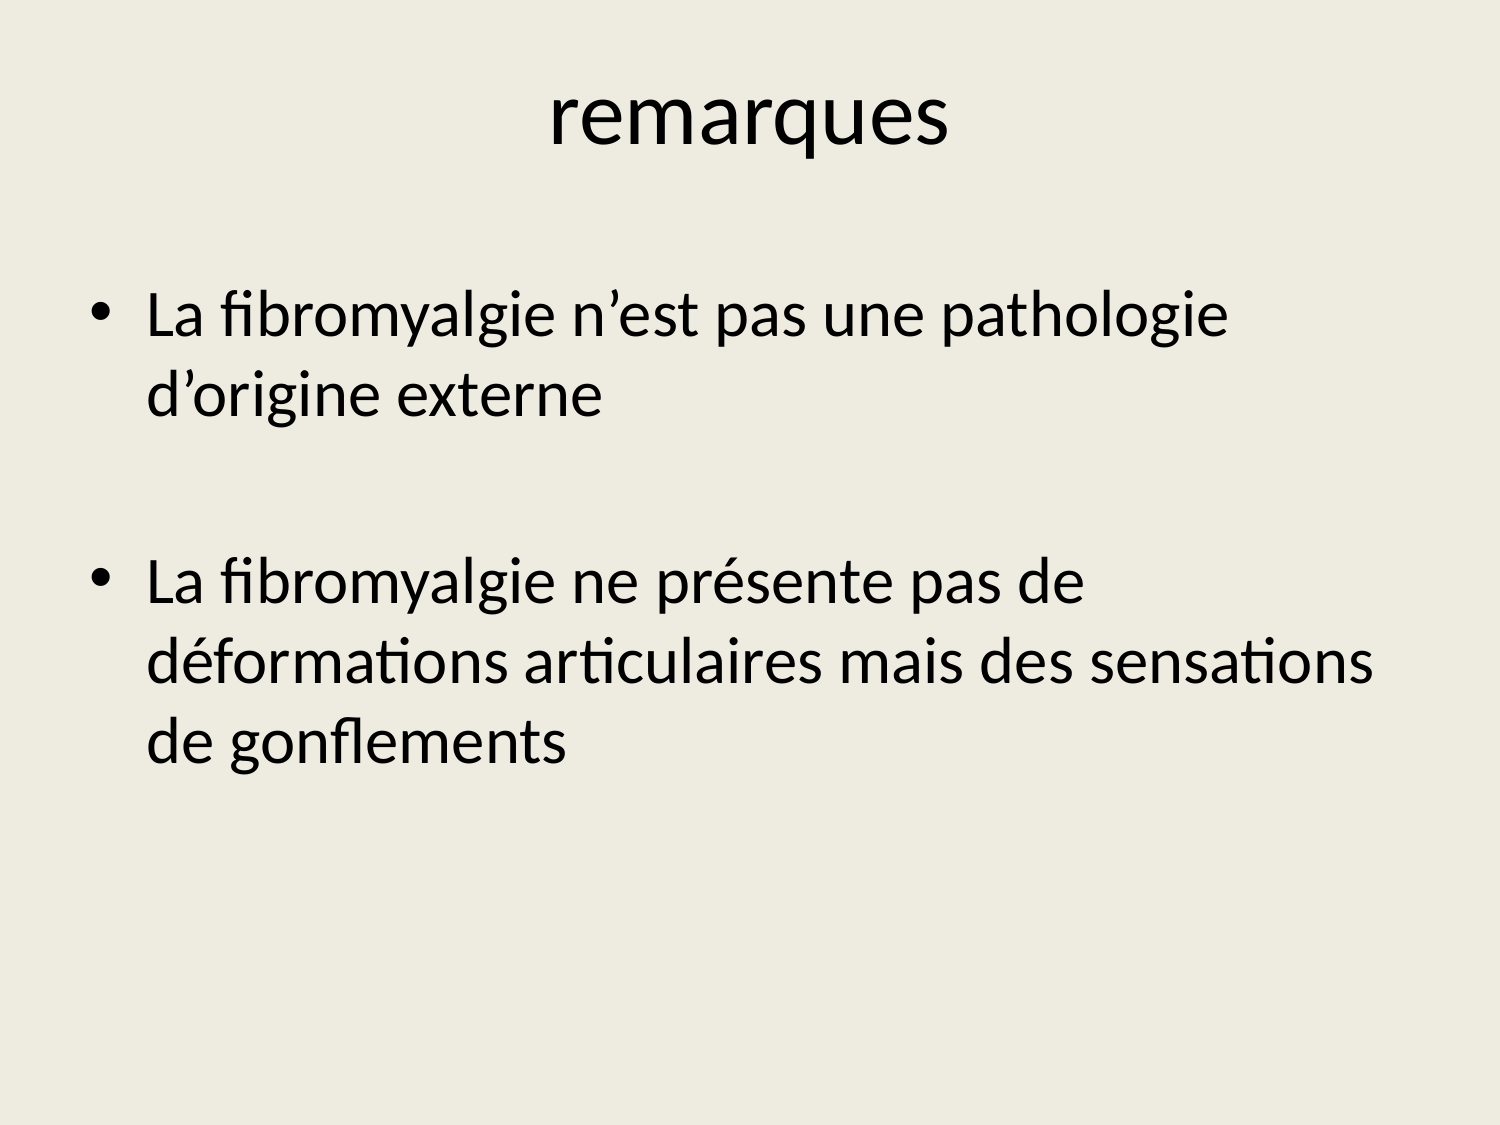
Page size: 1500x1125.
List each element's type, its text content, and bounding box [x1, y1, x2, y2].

list La fibromyalgie n’est pas une pathologie d’origine externe La fibromyalgie ne présente pas de déformations articulaires mais des sensations de gonflements [75, 262, 1425, 1005]
title remarques [75, 45, 1425, 233]
